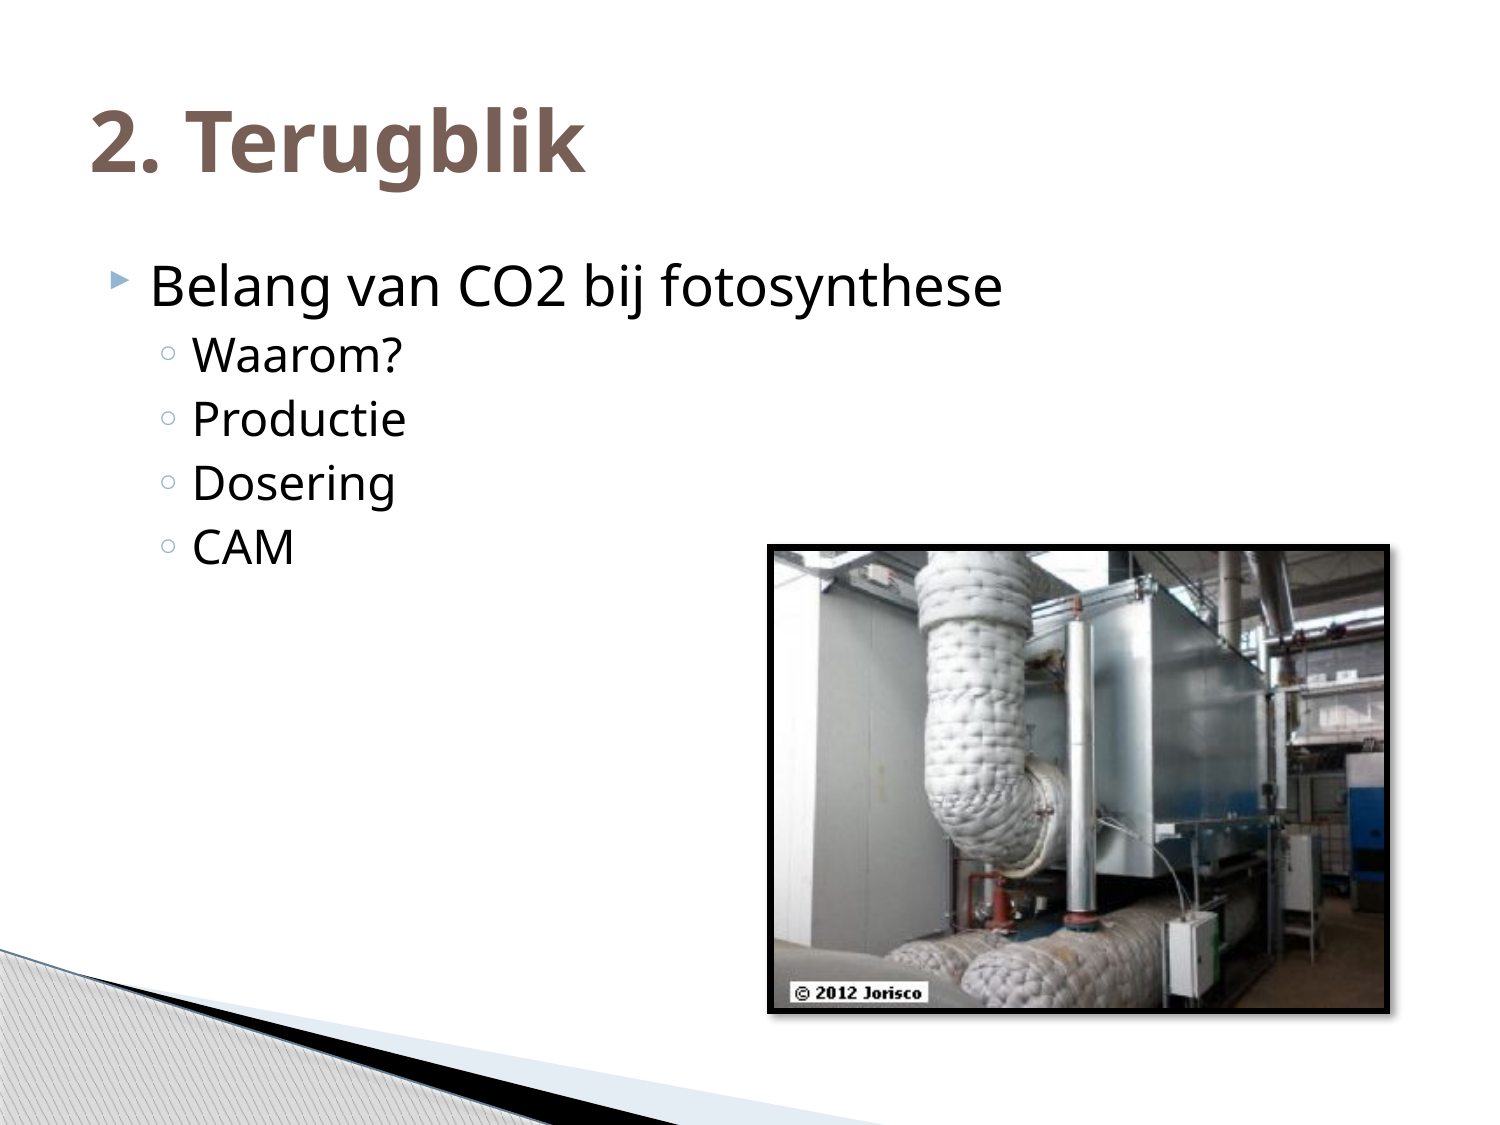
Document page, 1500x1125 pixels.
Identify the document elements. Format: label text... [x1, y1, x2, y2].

title 2. Terugblik [75, 45, 1425, 233]
list Belang van CO2 bij fotosynthese Waarom? Productie Dosering CAM [75, 243, 1425, 986]
picture [773, 550, 1385, 1008]
